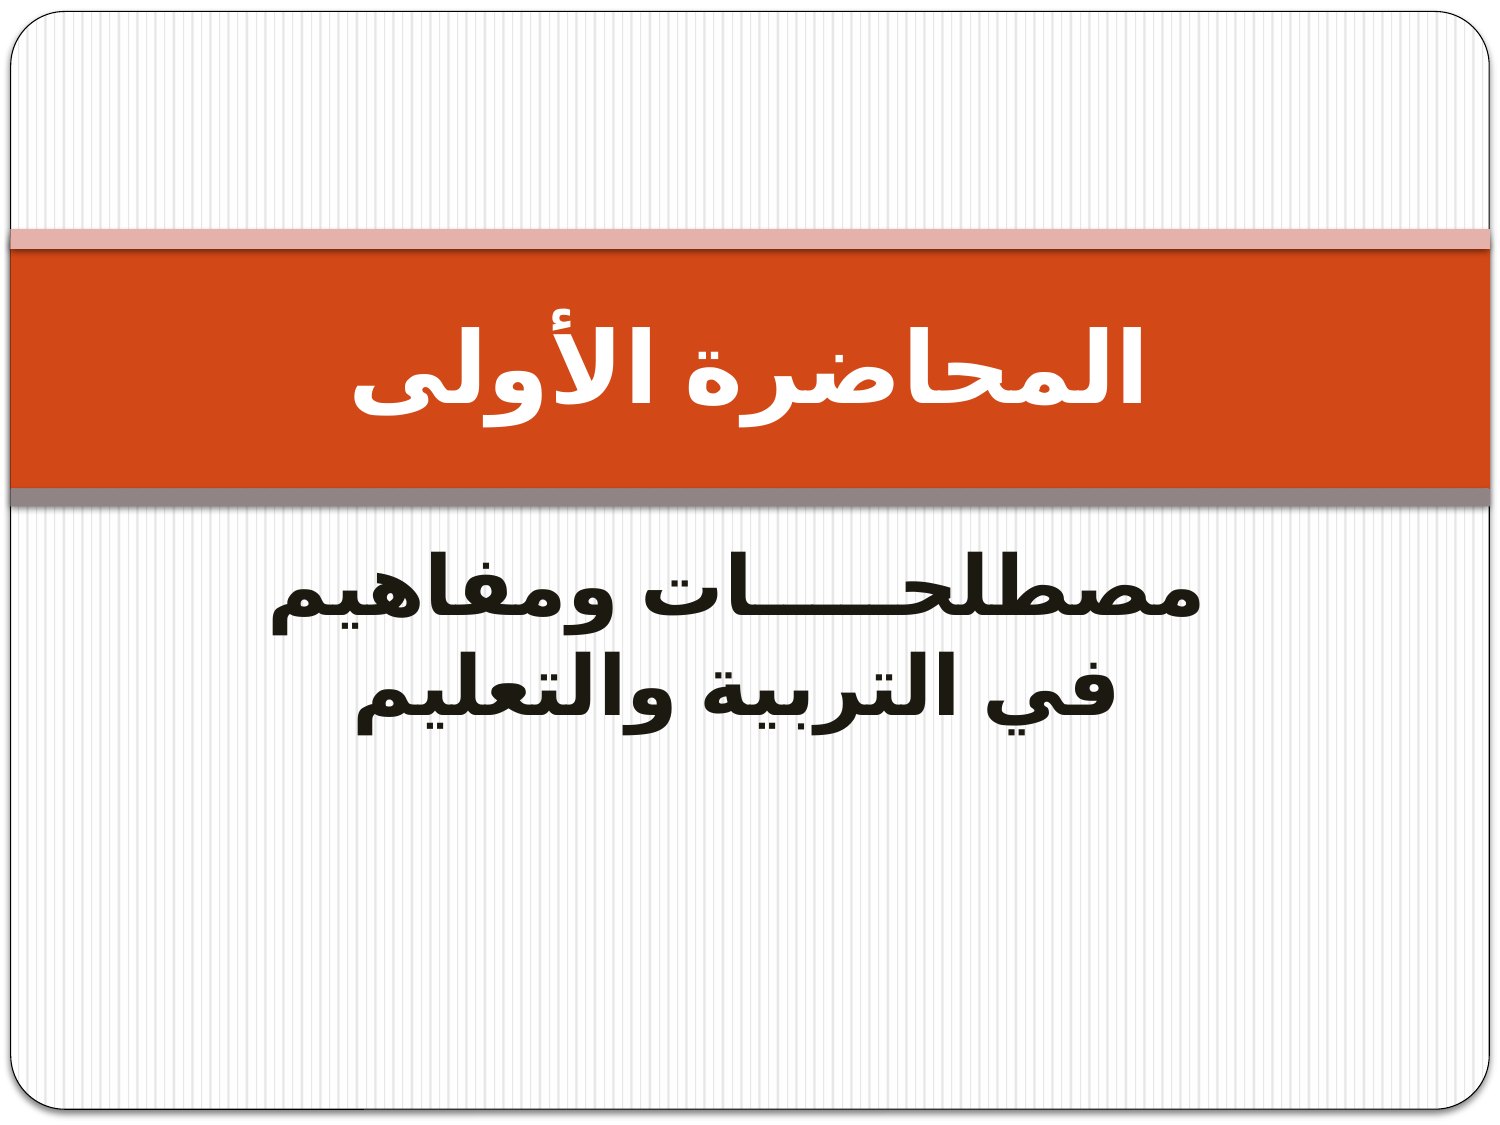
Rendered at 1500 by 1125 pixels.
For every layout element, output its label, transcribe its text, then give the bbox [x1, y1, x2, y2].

subtitle مصطلحـــــات ومفاهيم في التربية والتعليم [212, 525, 1263, 788]
title المحاضرة الأولى [75, 247, 1425, 489]
